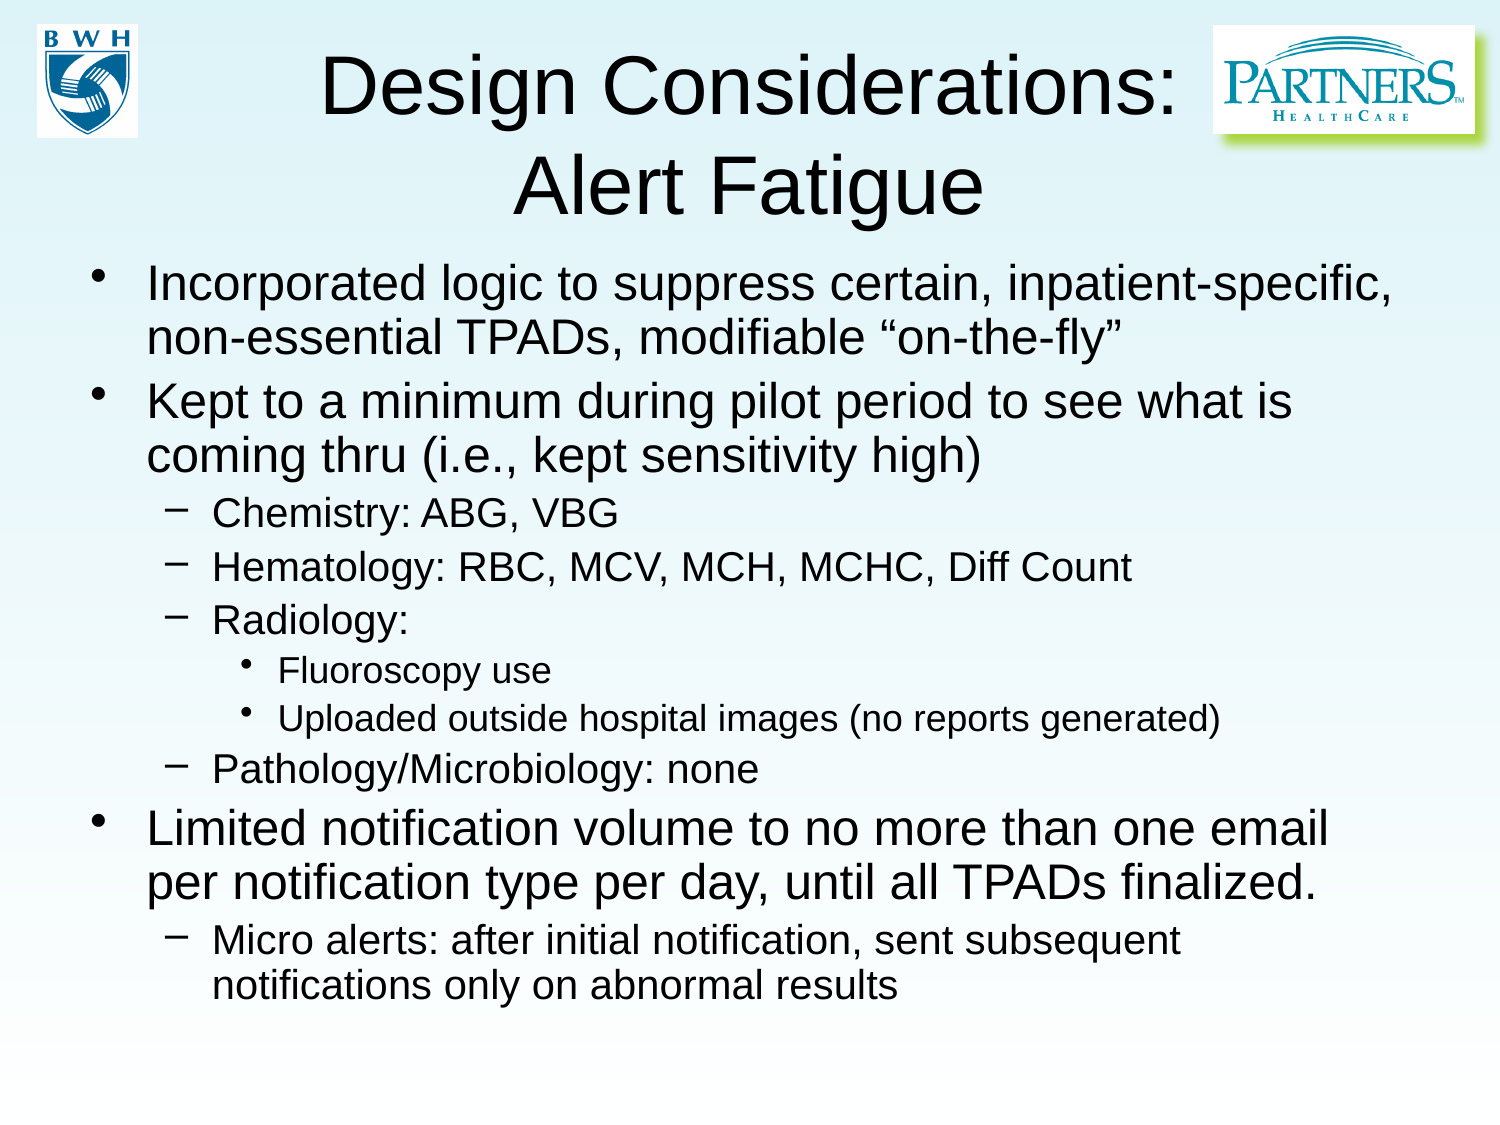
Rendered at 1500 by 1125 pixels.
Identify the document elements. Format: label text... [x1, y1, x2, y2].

list Incorporated logic to suppress certain, inpatient-specific, non-essential TPADs, modifiable “on-the-fly” Kept to a minimum during pilot period to see what is coming thru (i.e., kept sensitivity high) Chemistry: ABG, VBG Hematology: RBC, MCV, MCH, MCHC, Diff Count Radiology: Fluoroscopy use Uploaded outside hospital images (no reports generated) Pathology/Microbiology: none Limited notification volume to no more than one email per notification type per day, until all TPADs finalized. Micro alerts: after initial notification, sent subsequent notifications only on abnormal results [75, 249, 1425, 1050]
title Design Considerations: Alert Fatigue [37, 37, 1463, 225]
picture [37, 24, 138, 37]
